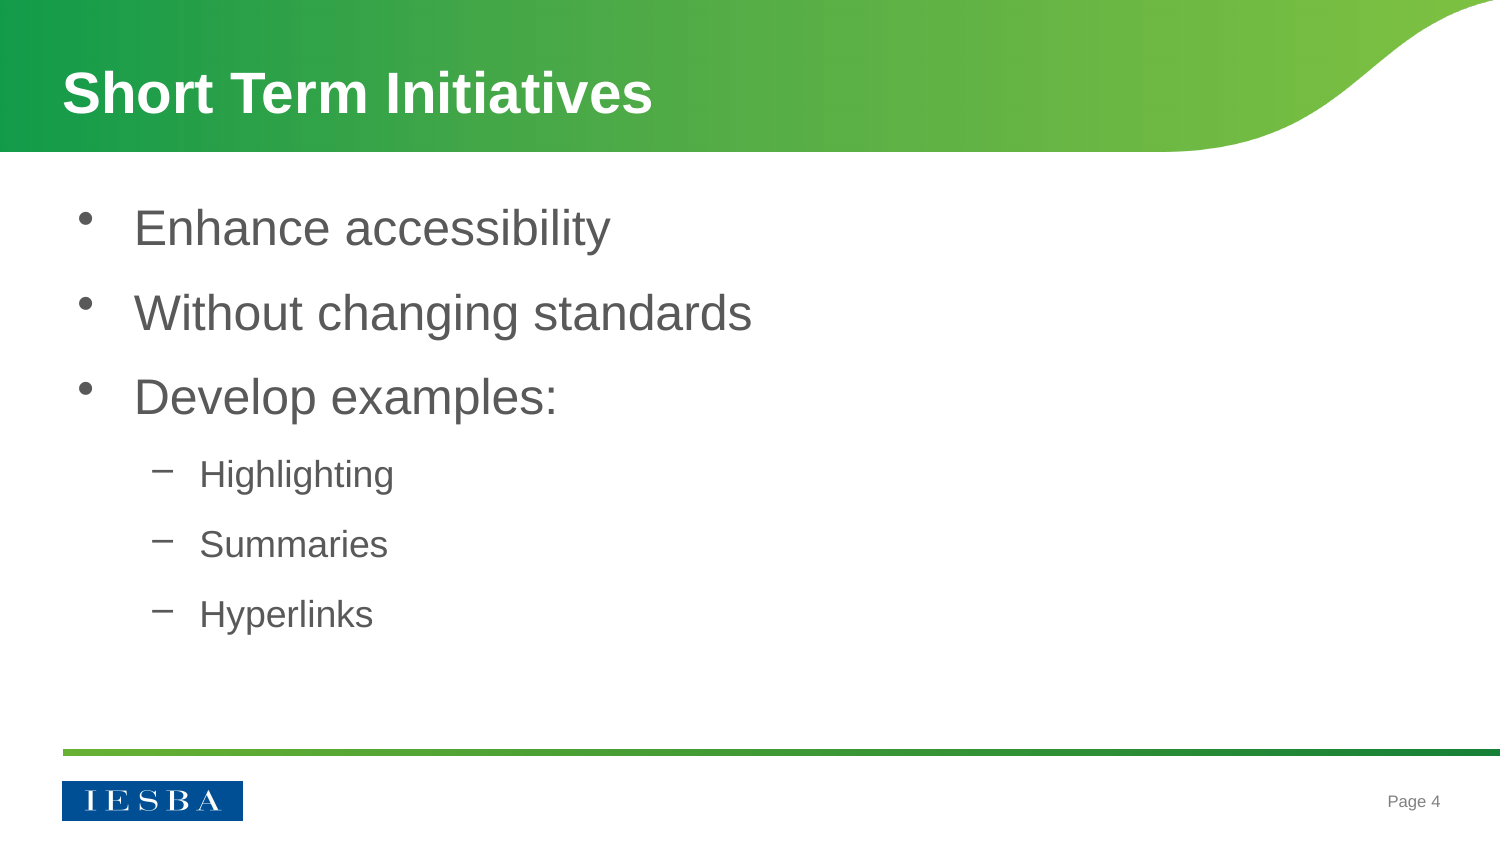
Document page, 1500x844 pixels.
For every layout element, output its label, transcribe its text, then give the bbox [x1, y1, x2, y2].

list Enhance accessibility Without changing standards Develop examples: Highlighting Summaries Hyperlinks [62, 187, 1450, 694]
title Short Term Initiatives [62, 57, 1300, 123]
picture [62, 781, 243, 821]
picture [0, 0, 1497, 152]
